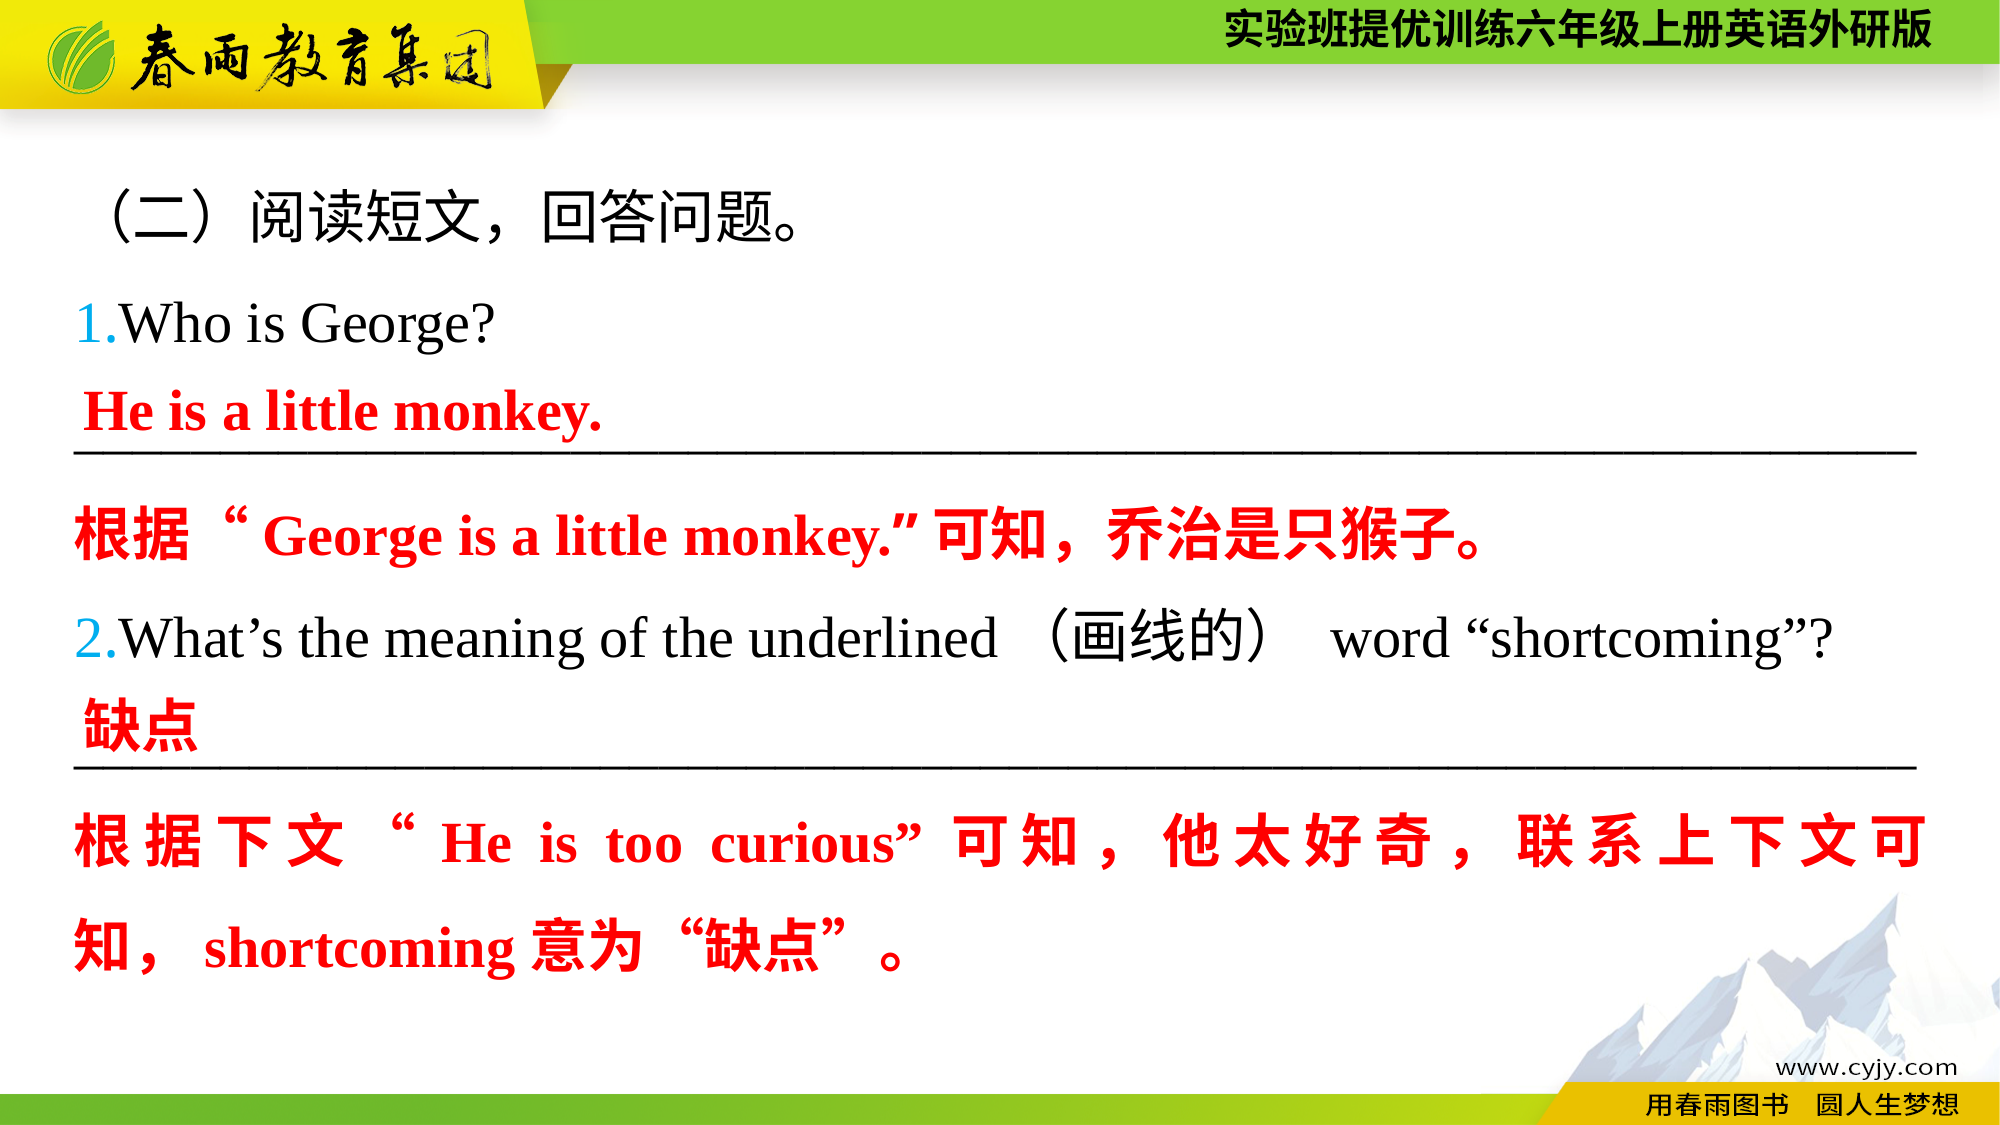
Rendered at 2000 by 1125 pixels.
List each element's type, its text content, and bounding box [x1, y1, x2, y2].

list （二）阅读短文，回答问题。 1.Who is George? _______________________________________________________________ 2.What’s the meaning of the underlined（画线的） word “shortcoming”? _______________________________________________________________ [59, 137, 1944, 762]
text_box 根据“George is a little monkey.”可知，乔治是只猴子。 [59, 454, 1567, 575]
text_box 根据下文“He is too curious”可知，他太好奇，联系上下文可知，shortcoming意为“缺点”。 [59, 762, 1944, 987]
picture [0, 0, 2000, 1125]
text_box 缺点 [68, 681, 256, 762]
text_box He is a little monkey. [68, 364, 1068, 450]
